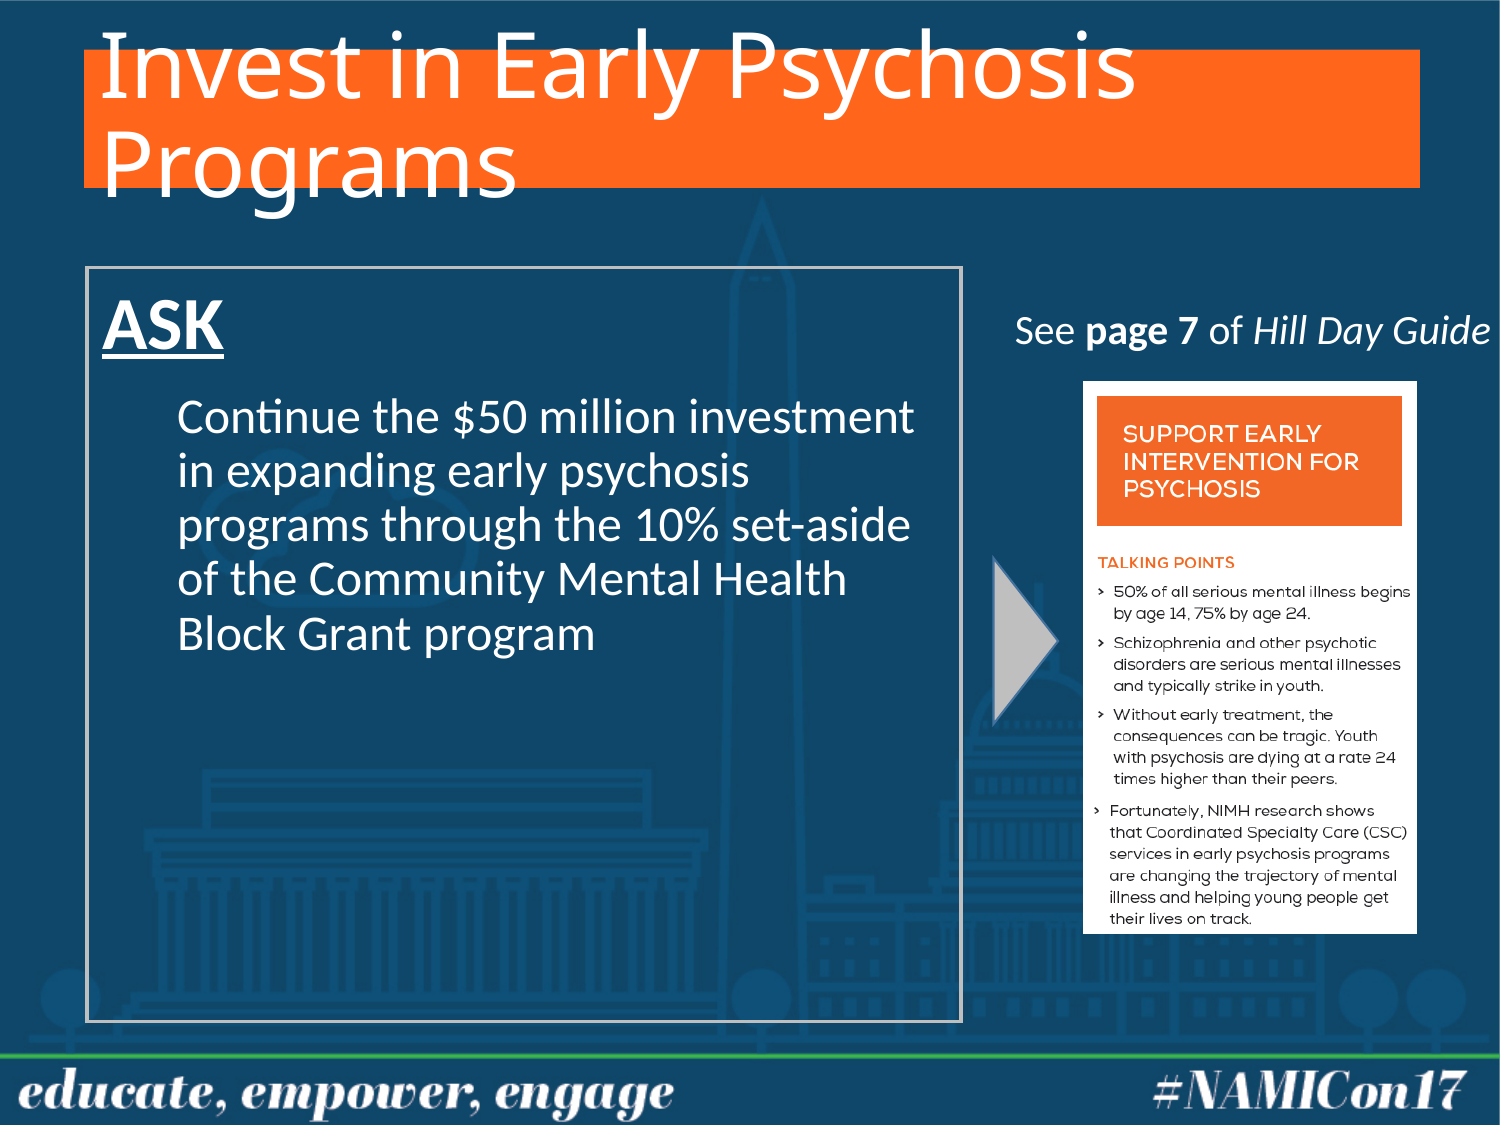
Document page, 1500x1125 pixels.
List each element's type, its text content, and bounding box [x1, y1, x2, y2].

text_box [992, 555, 1060, 728]
picture [0, 0, 1500, 1125]
text_box See page 7 of Hill Day Guide [993, 295, 1500, 360]
title Invest in Early Psychosis Programs [84, 49, 1420, 188]
text_box [86, 266, 962, 1022]
list ASK Continue the $50 million investment in expanding early psychosis programs through the 10% set-aside of the Community Mental Health Block Grant program [962, 277, 968, 1005]
